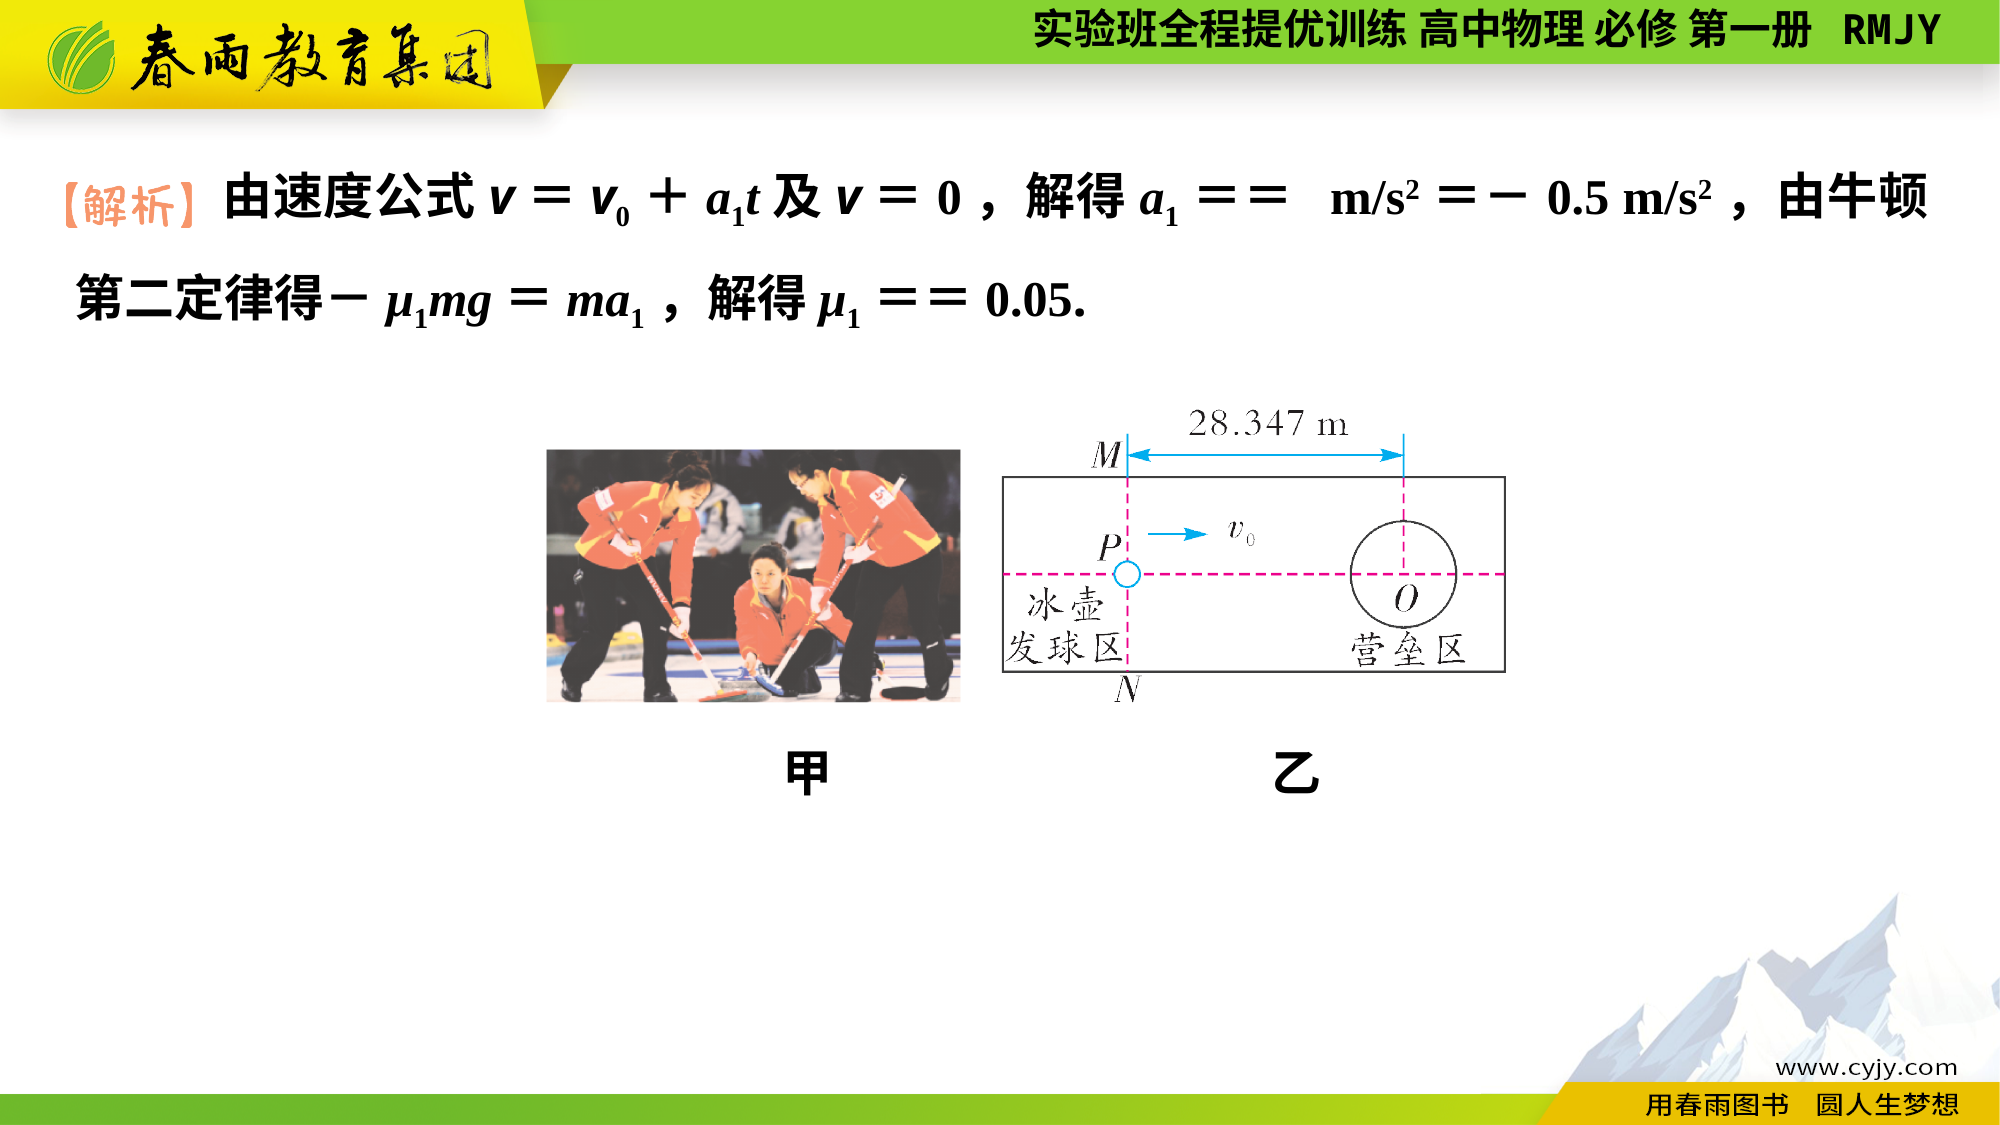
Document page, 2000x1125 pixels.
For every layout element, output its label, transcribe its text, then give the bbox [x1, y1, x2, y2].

picture [0, 0, 2000, 1125]
text_box 甲 乙 [767, 713, 1337, 809]
